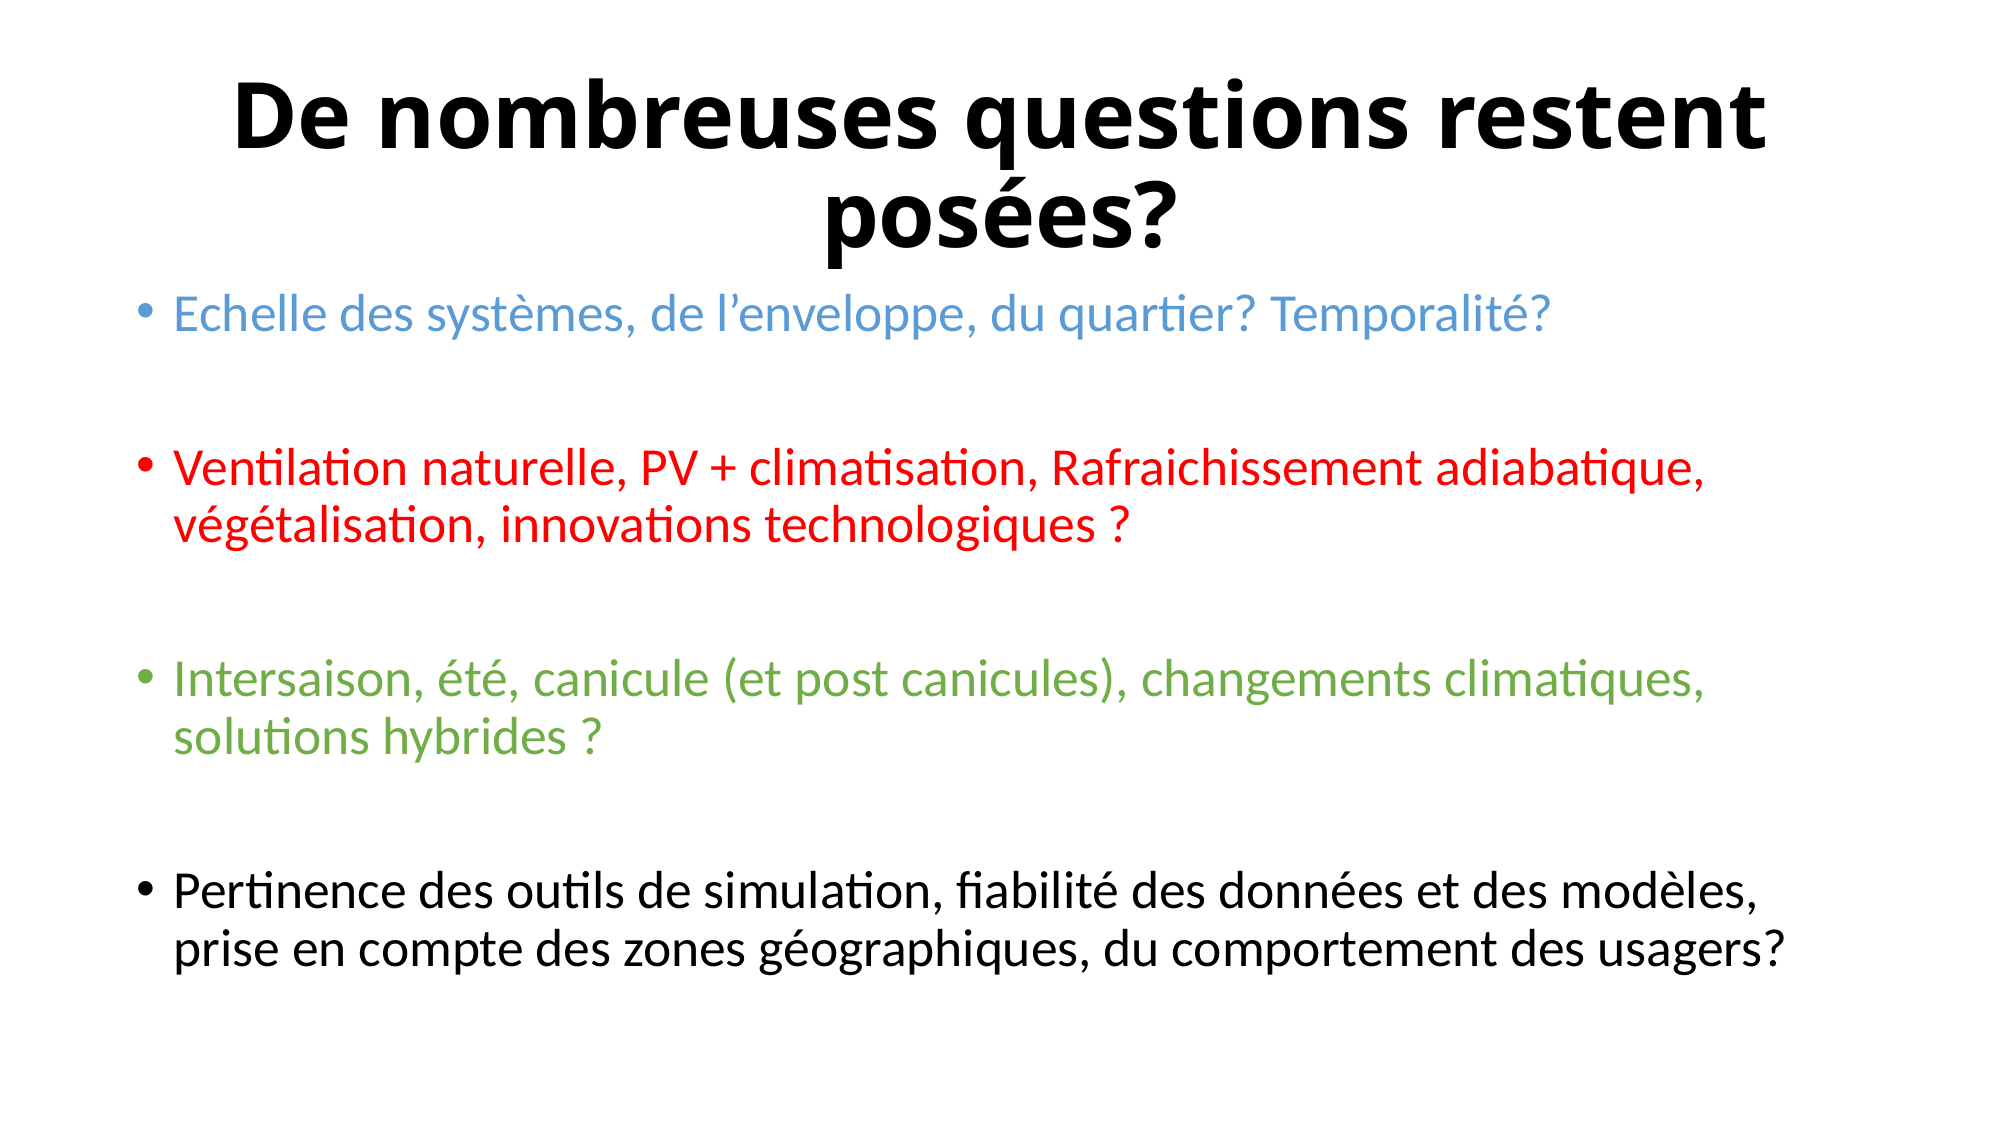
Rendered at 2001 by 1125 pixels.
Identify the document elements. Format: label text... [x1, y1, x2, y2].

list Echelle des systèmes, de l’enveloppe, du quartier? Temporalité? Ventilation naturelle, PV + climatisation, Rafraichissement adiabatique, végétalisation, innovations technologiques ? Intersaison, été, canicule (et post canicules), changements climatiques, solutions hybrides ? Pertinence des outils de simulation, fiabilité des données et des modèles, prise en compte des zones géographiques, du comportement des usagers? [121, 277, 1847, 992]
title De nombreuses questions restent posées? [137, 59, 1863, 278]
